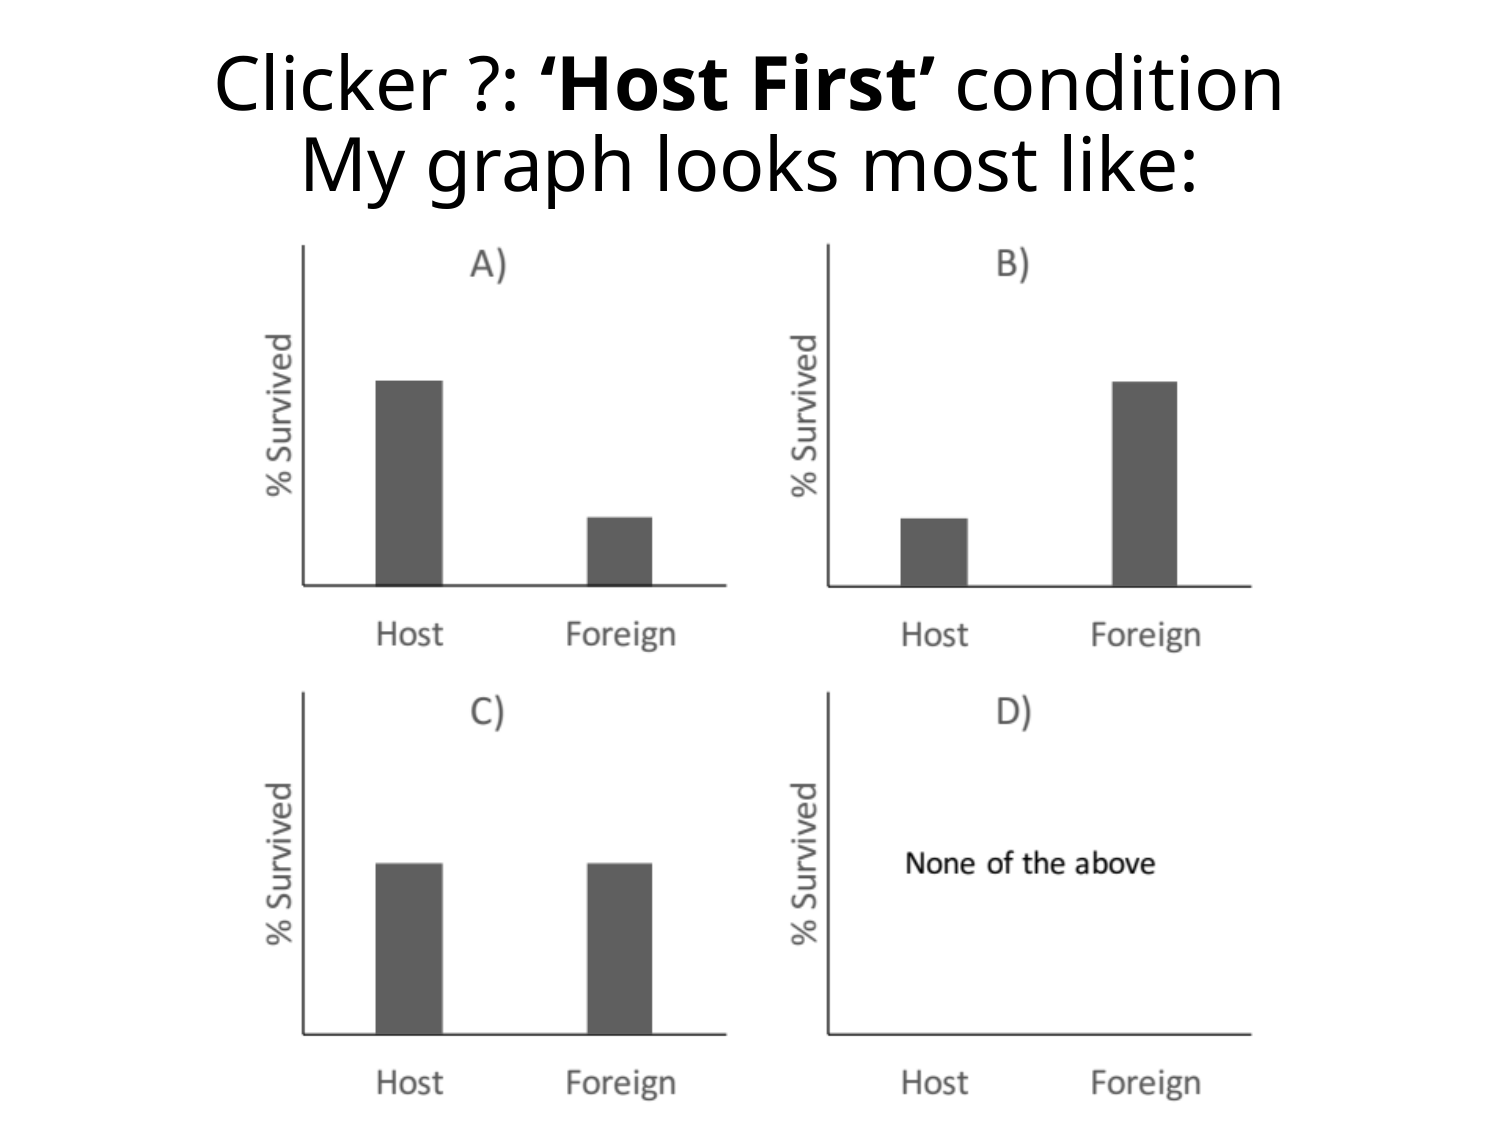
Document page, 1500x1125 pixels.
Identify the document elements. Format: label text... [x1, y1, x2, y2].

title Clicker ?: ‘Host First’ condition My graph looks most like: [90, 18, 1410, 236]
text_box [224, 217, 1275, 1115]
